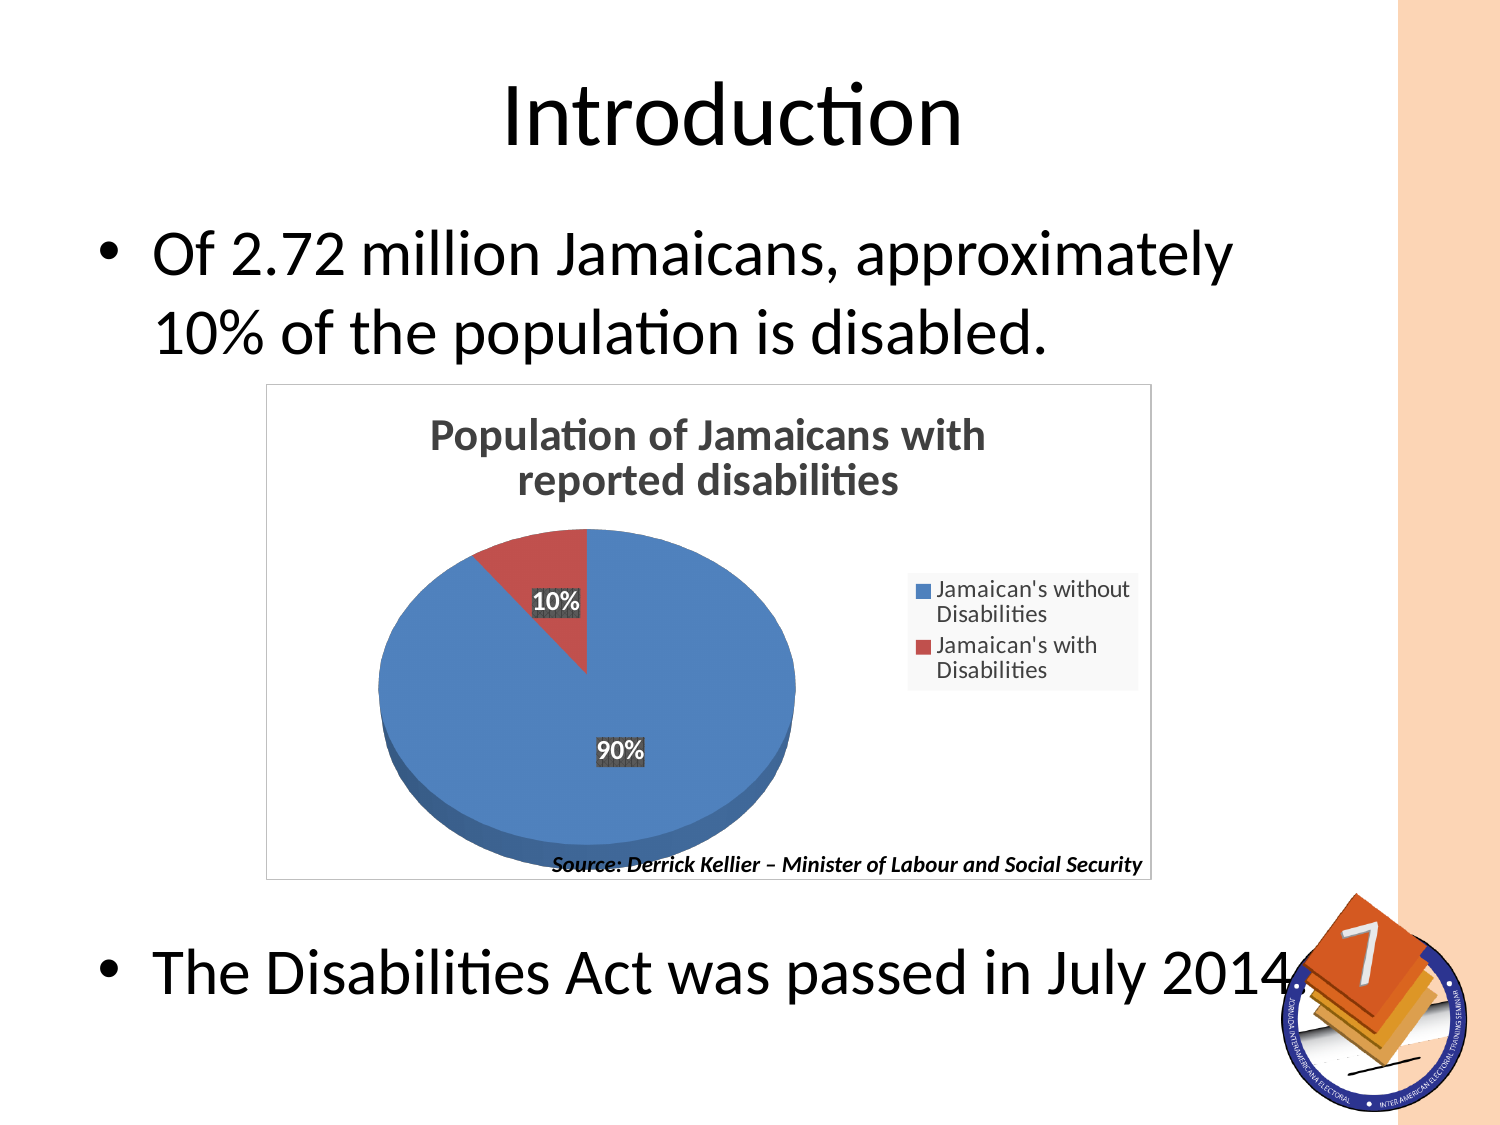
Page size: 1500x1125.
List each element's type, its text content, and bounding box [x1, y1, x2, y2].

text_box [1398, 0, 1500, 1125]
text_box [265, 383, 1211, 929]
text_box Introduction [58, 15, 1398, 203]
text_box Of 2.72 million Jamaicans, approximately 10% of the population is disabled. The Disabilities Act was passed in July 2014. [82, 202, 1329, 1083]
picture [1281, 893, 1471, 1112]
